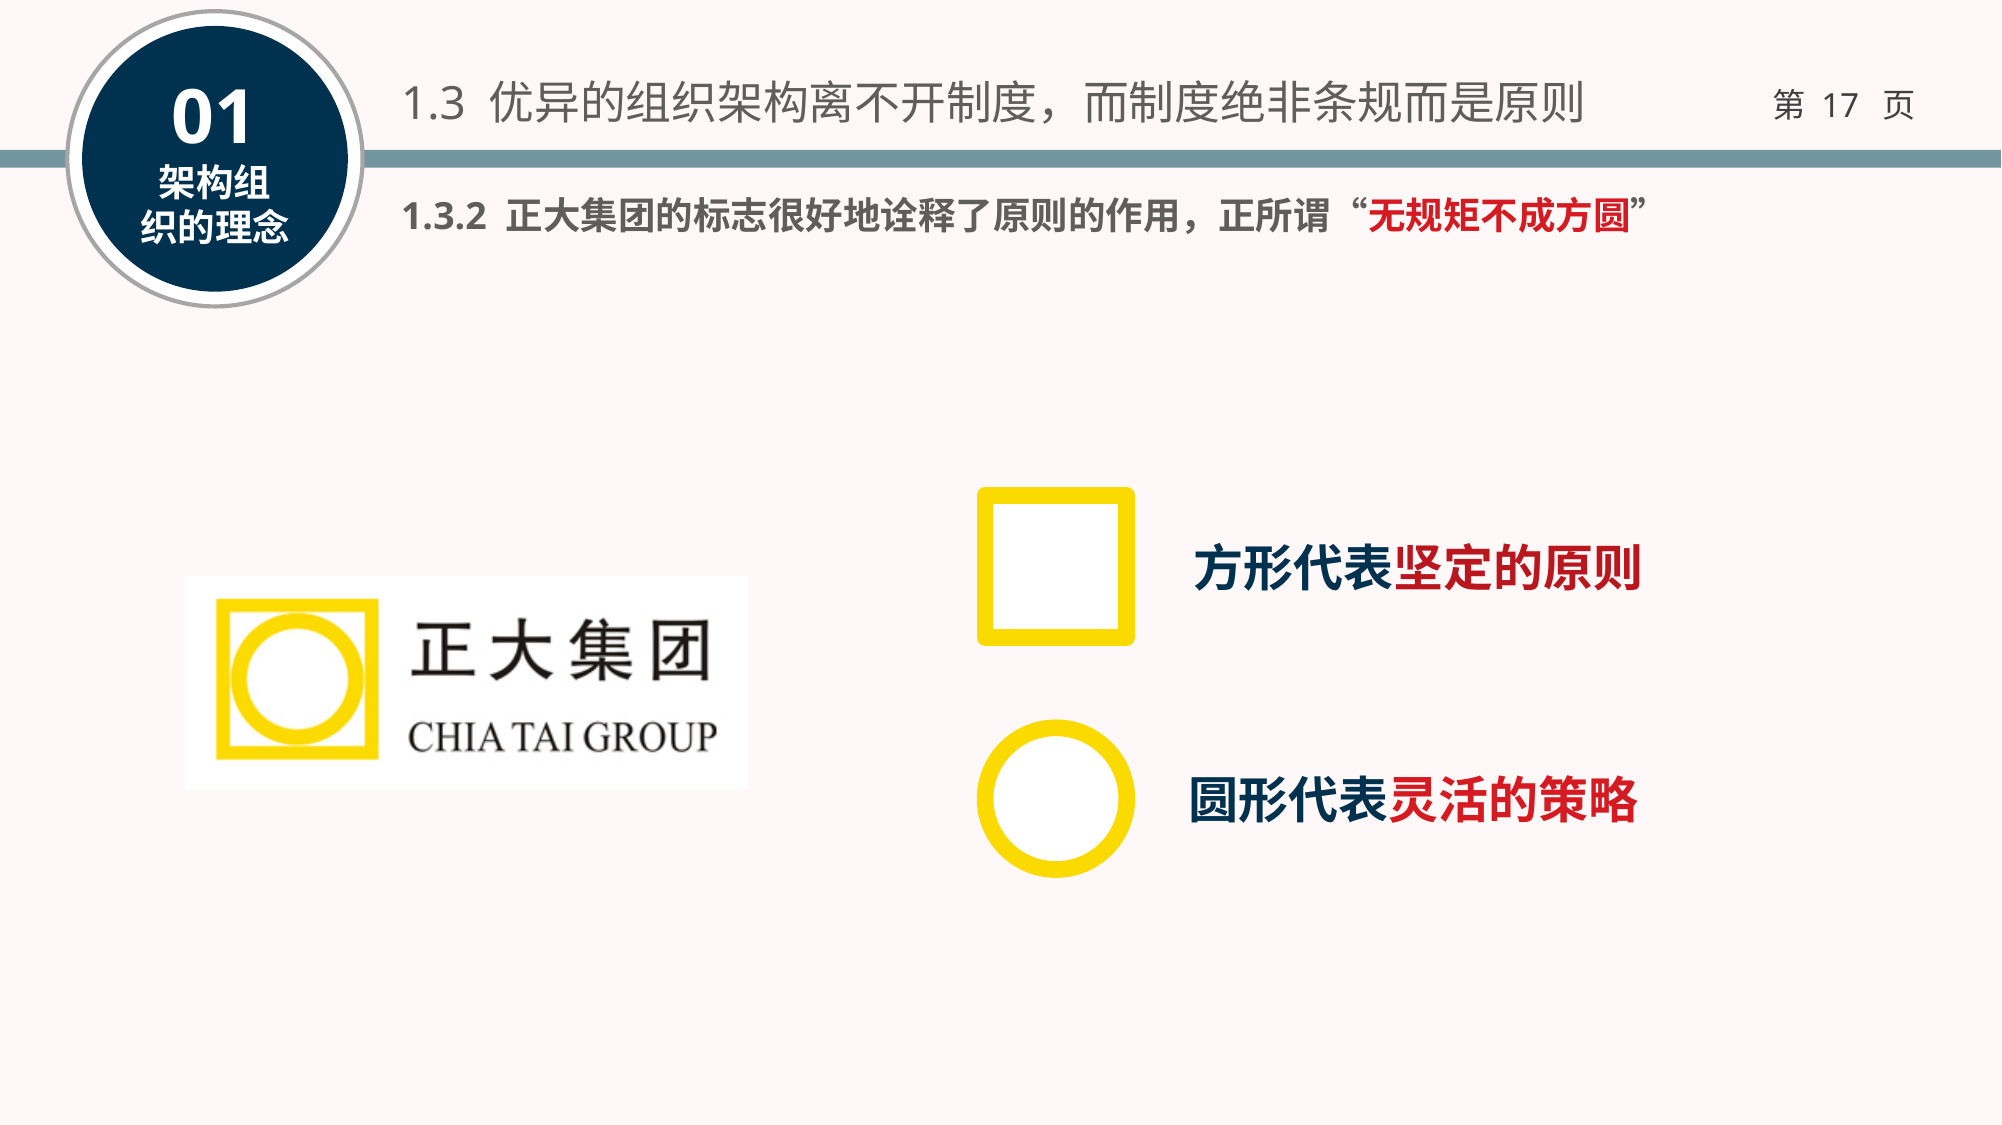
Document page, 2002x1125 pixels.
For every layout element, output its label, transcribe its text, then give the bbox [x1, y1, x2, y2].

picture [185, 575, 749, 790]
list 1.3.2 正大集团的标志很好地诠释了原则的作用，正所谓“无规矩不成方圆” [386, 184, 1722, 246]
list 1.3 优异的组织架构离不开制度，而制度绝非条规而是原则 [386, 66, 1722, 138]
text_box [984, 495, 1675, 870]
